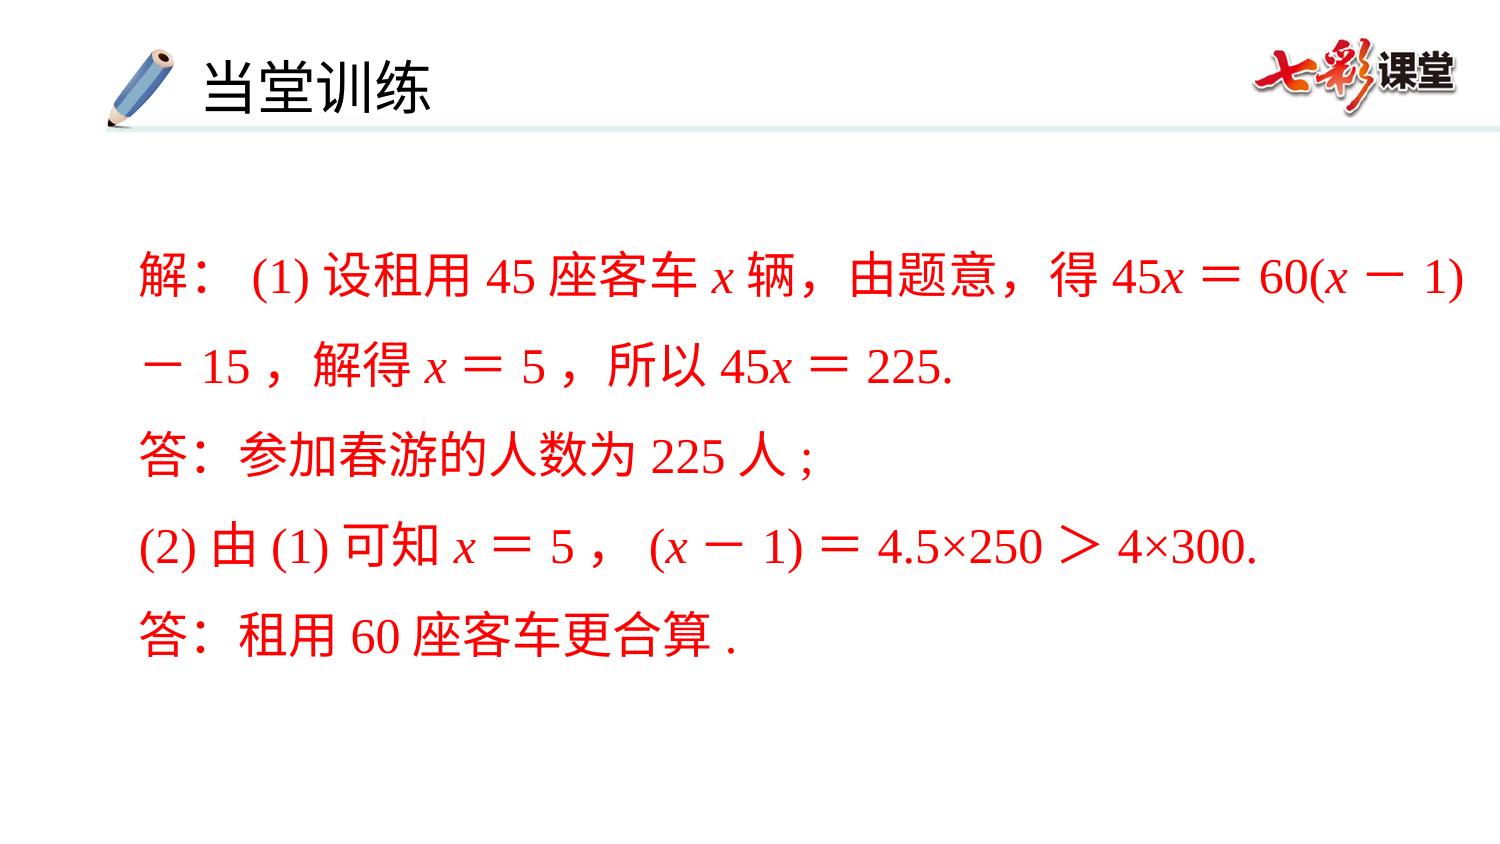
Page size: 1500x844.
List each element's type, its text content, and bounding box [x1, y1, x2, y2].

text_box 解：(1)设租用45座客车x辆，由题意，得45x＝60(x－1)－15，解得x＝5，所以45x＝225. 答：参加春游的人数为225人; (2)由(1)可知x＝5，(x－1)＝4.5×250＞4×300. 答：租用60座客车更合算. [123, 205, 1492, 671]
picture [100, 32, 181, 146]
picture [1249, 32, 1461, 118]
